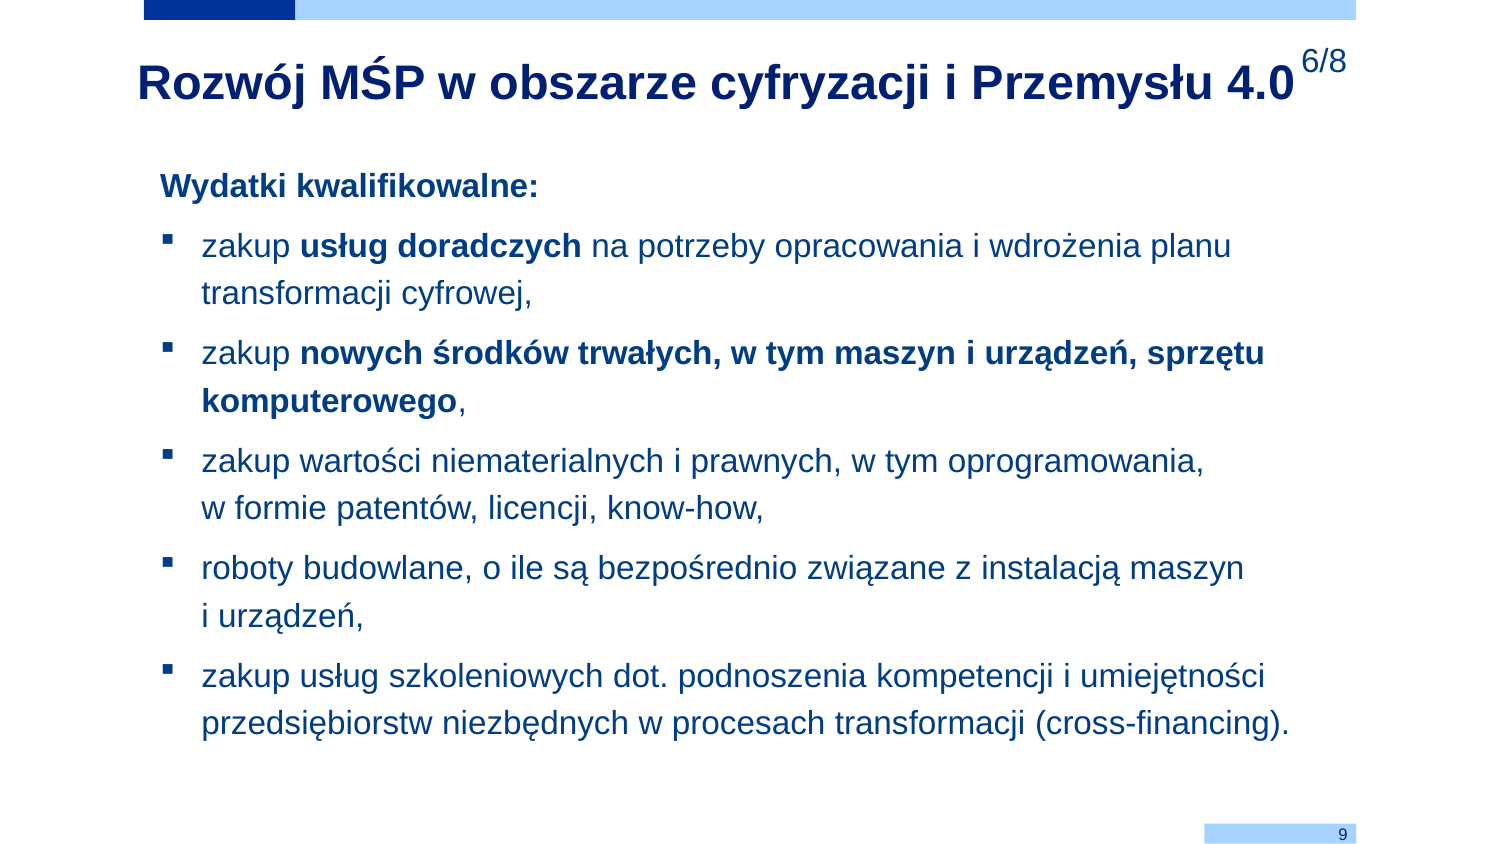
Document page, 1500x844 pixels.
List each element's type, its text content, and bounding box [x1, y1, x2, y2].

text_box 9 [1196, 823, 1348, 844]
text_box 6/8 [1286, 32, 1410, 87]
text_box Wydatki kwalifikowalne: zakup usług doradczych na potrzeby opracowania i wdrożenia planu transformacji cyfrowej, ​ zakup nowych środków trwałych, w tym maszyn ​i urządzeń, sprzętu komputerowego, zakup wartości niematerialnych i prawnych, w tym oprogramowania, w formie patentów, licencji, know-how, roboty budowlane, o ile są bezpośrednio związane z instalacją maszyn i urządzeń, ​ zakup usług szkoleniowych dot. podnoszenia kompetencji i umiejętności przedsiębiorstw niezbędnych ​w procesach transformacji (cross-financing).​ [160, 156, 1343, 755]
title Rozwój MŚP w obszarze cyfryzacji i Przemysłu 4.0 [137, 54, 1305, 162]
